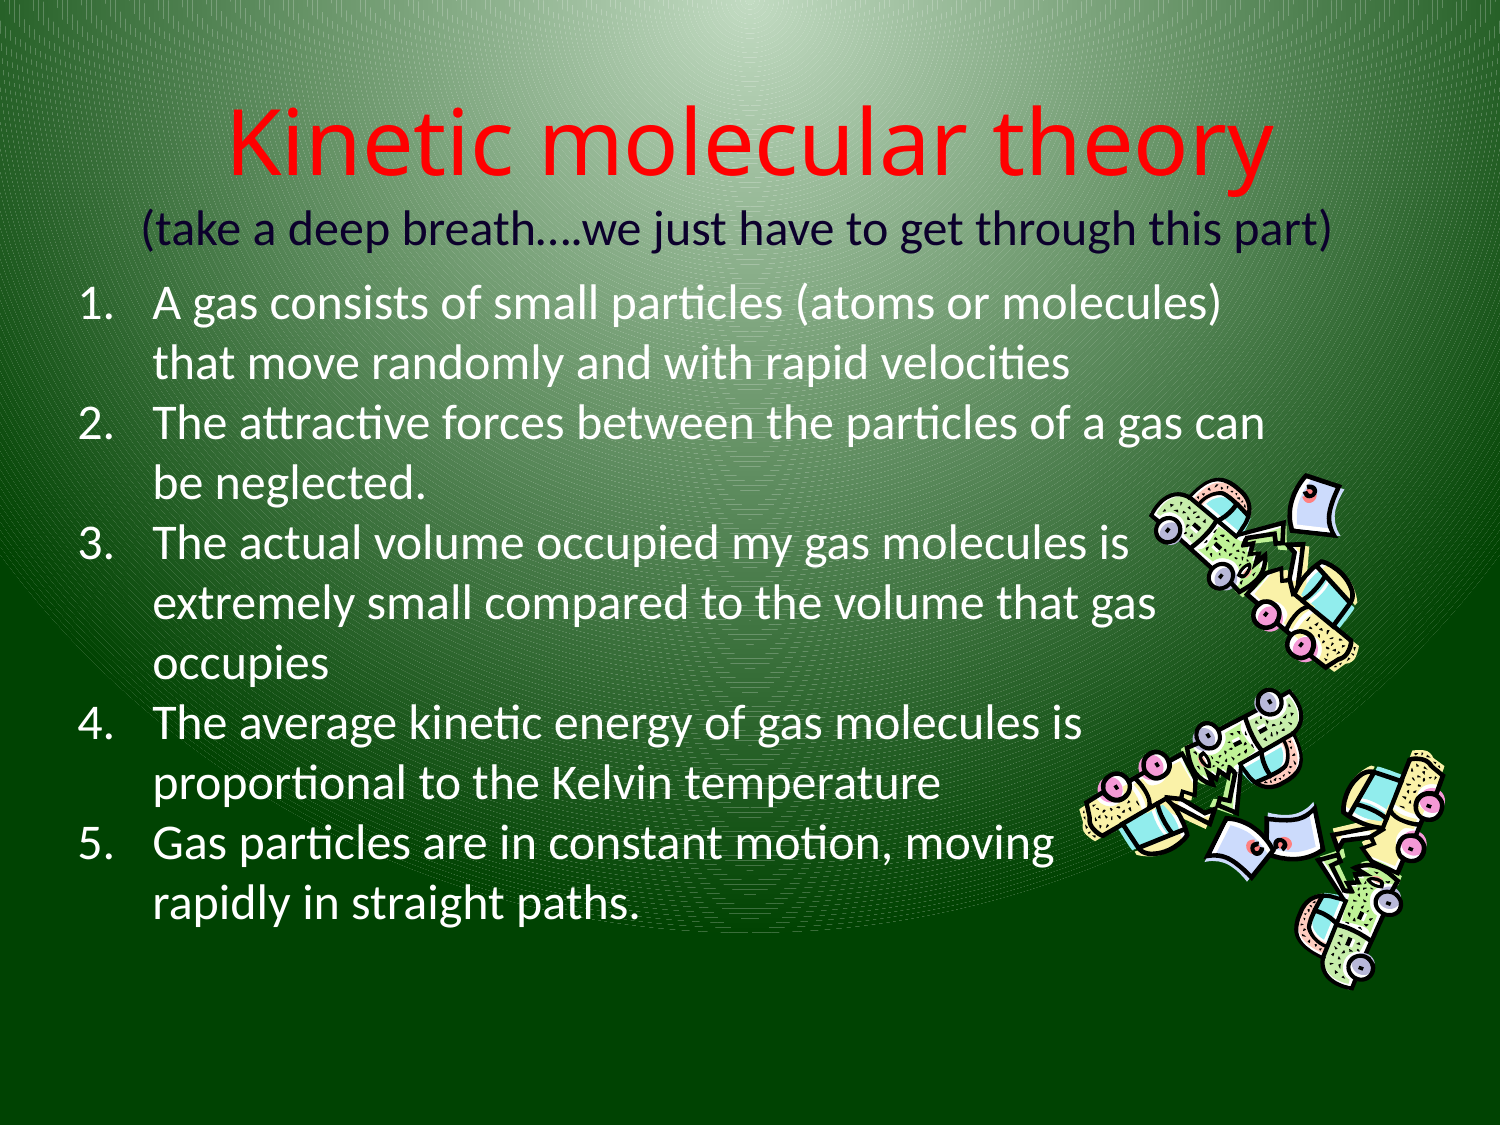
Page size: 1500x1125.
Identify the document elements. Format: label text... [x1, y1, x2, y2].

title Kinetic molecular theory [75, 45, 1425, 233]
picture [1160, 462, 1415, 630]
text_box A gas consists of small particles (atoms or molecules) that move randomly and with rapid velocities The attractive forces between the particles of a gas can be neglected. The actual volume occupied my gas molecules is extremely small compared to the volume that gas occupies The average kinetic energy of gas molecules is proportional to the Kelvin temperature Gas particles are in constant motion, moving rapidly in straight paths. [62, 262, 1288, 938]
list (take a deep breath….we just have to get through this part) [125, 187, 1475, 275]
picture [1086, 725, 1466, 933]
